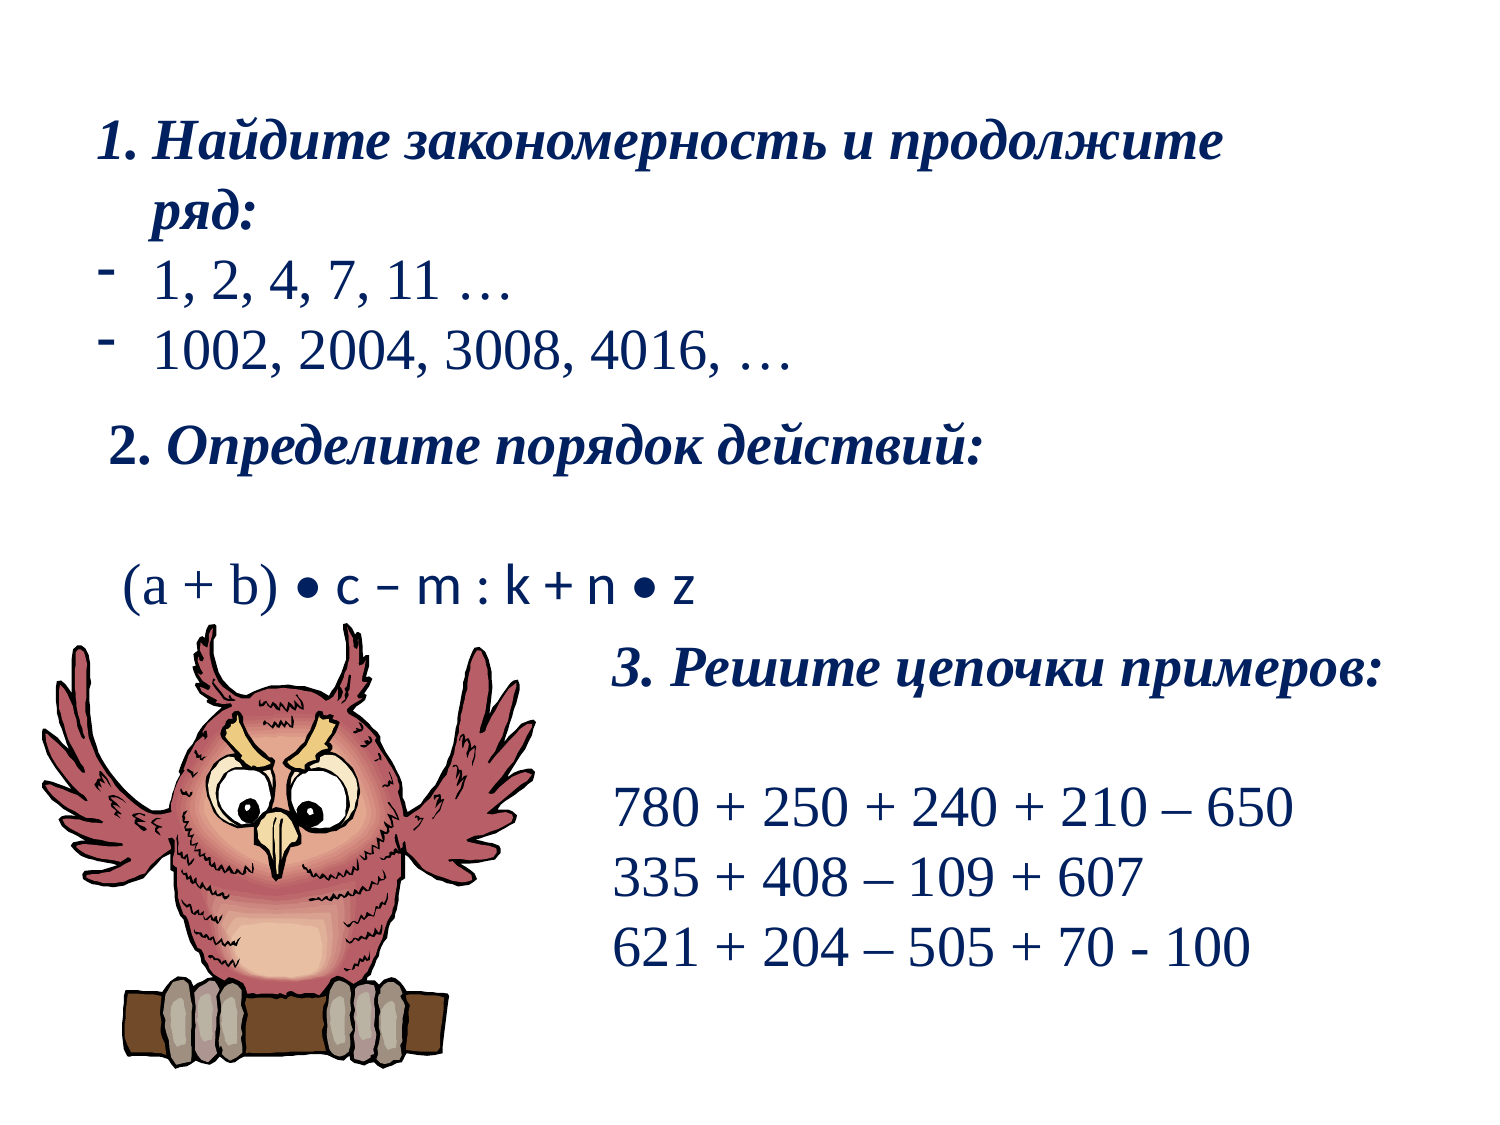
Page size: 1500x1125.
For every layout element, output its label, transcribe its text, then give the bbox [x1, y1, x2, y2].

text_box Найдите закономерность и продолжите ряд: 1, 2, 4, 7, 11 … 1002, 2004, 3008, 4016, … [81, 93, 1252, 389]
picture [41, 621, 538, 1070]
text_box 2. Определите порядок действий: (а + b) • c – m : k + n • z [93, 398, 1075, 624]
text_box 3. Решите цепочки примеров: 780 + 250 + 240 + 210 – 650 335 + 408 – 109 + 607 621 + 204 – 505 + 70 - 100 [597, 621, 1425, 986]
